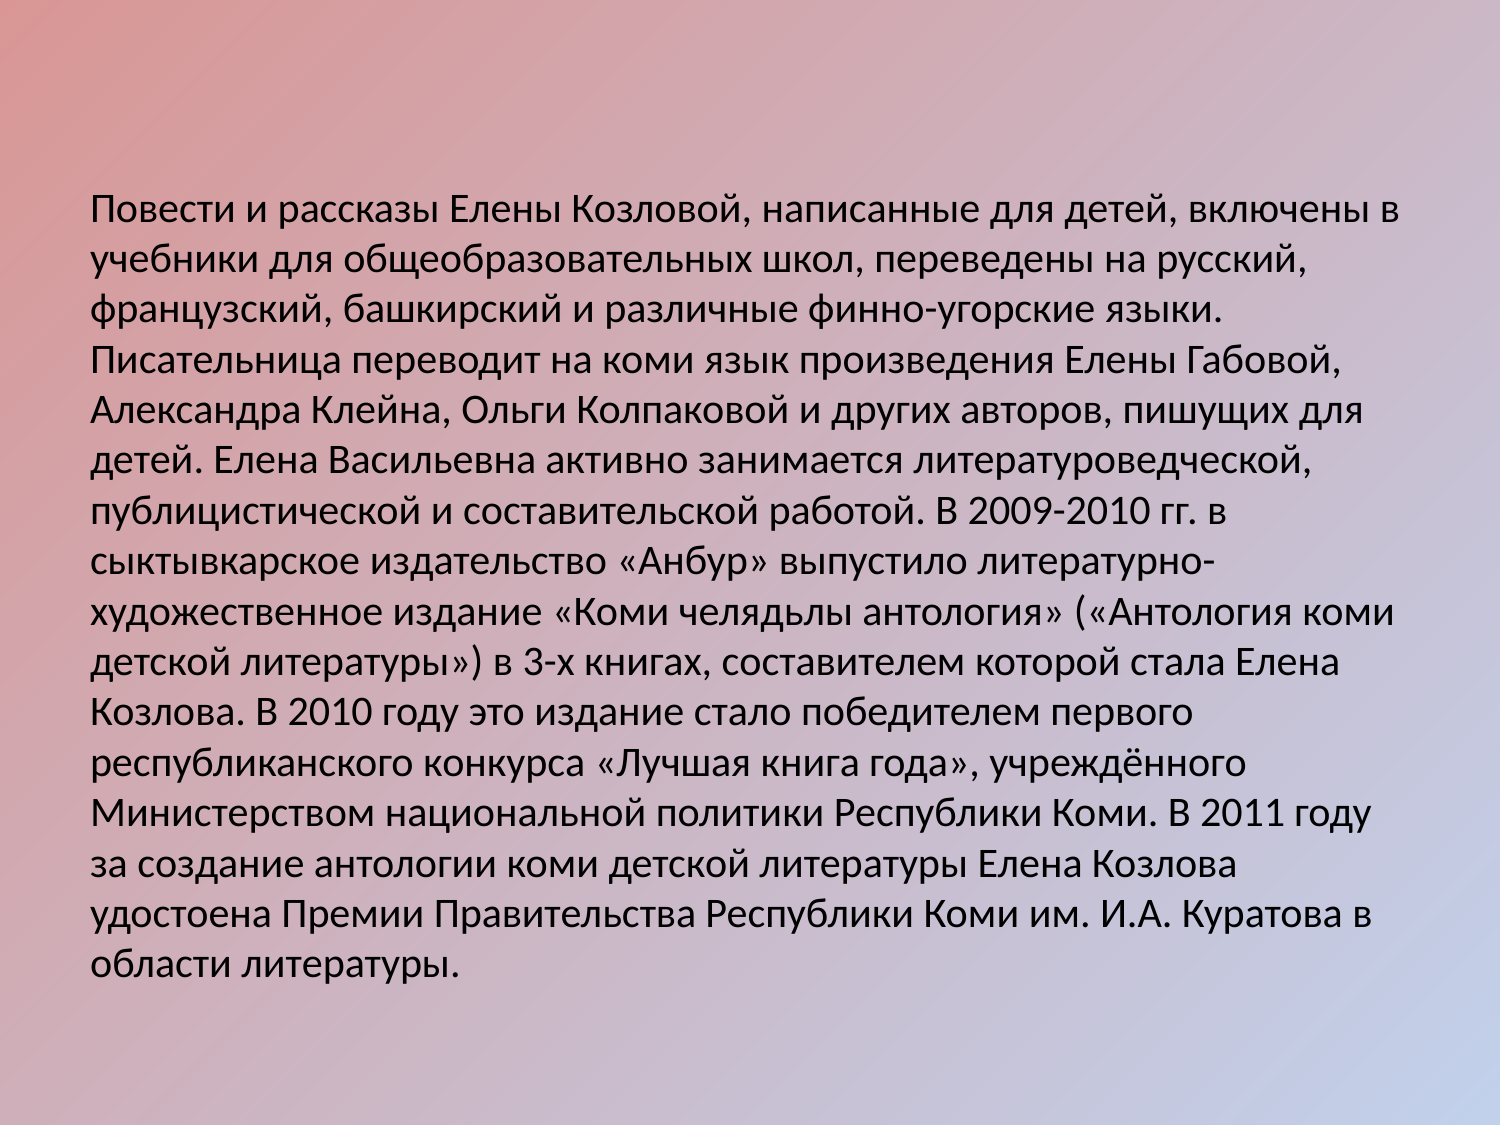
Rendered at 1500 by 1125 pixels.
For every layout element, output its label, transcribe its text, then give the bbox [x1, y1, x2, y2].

list Повести и рассказы Елены Козловой, написанные для детей, включены в учебники для общеобразовательных школ, переведены на русский, французский, башкирский и различные финно-угорские языки. Писательница переводит на коми язык произведения Елены Габовой, Александра Клейна, Ольги Колпаковой и других авторов, пишущих для детей. Елена Васильевна активно занимается литературоведческой, публицистической и составительской работой. В 2009-2010 гг. в сыктывкарское издательство «Анбур» выпустило литературно-художественное издание «Коми челядьлы антология» («Антология коми детской литературы») в 3-х книгах, составителем которой стала Елена Козлова. В 2010 году это издание стало победителем первого республиканского конкурса «Лучшая книга года», учреждённого Министерством национальной политики Республики Коми. В 2011 году за создание антологии коми детской литературы Елена Козлова удостоена Премии Правительства Республики Коми им. И.А. Куратова в области литературы. [75, 172, 1425, 1005]
